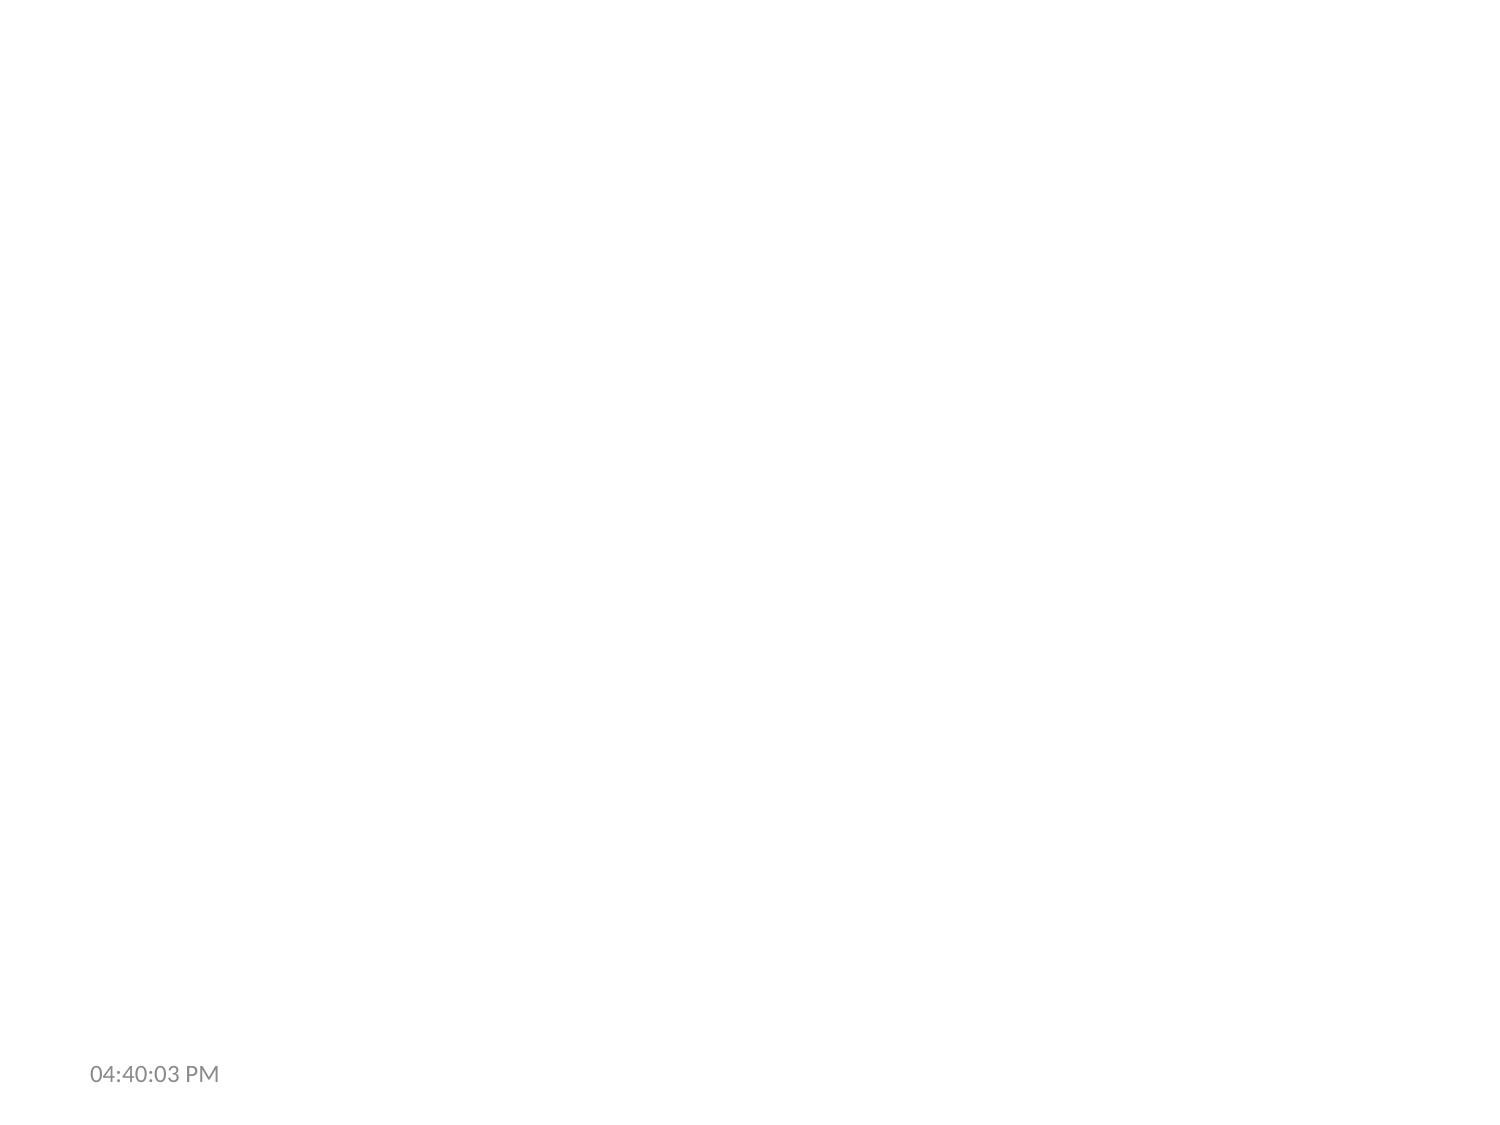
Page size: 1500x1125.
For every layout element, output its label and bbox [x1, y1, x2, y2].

slide_number [75, 1042, 425, 1103]
